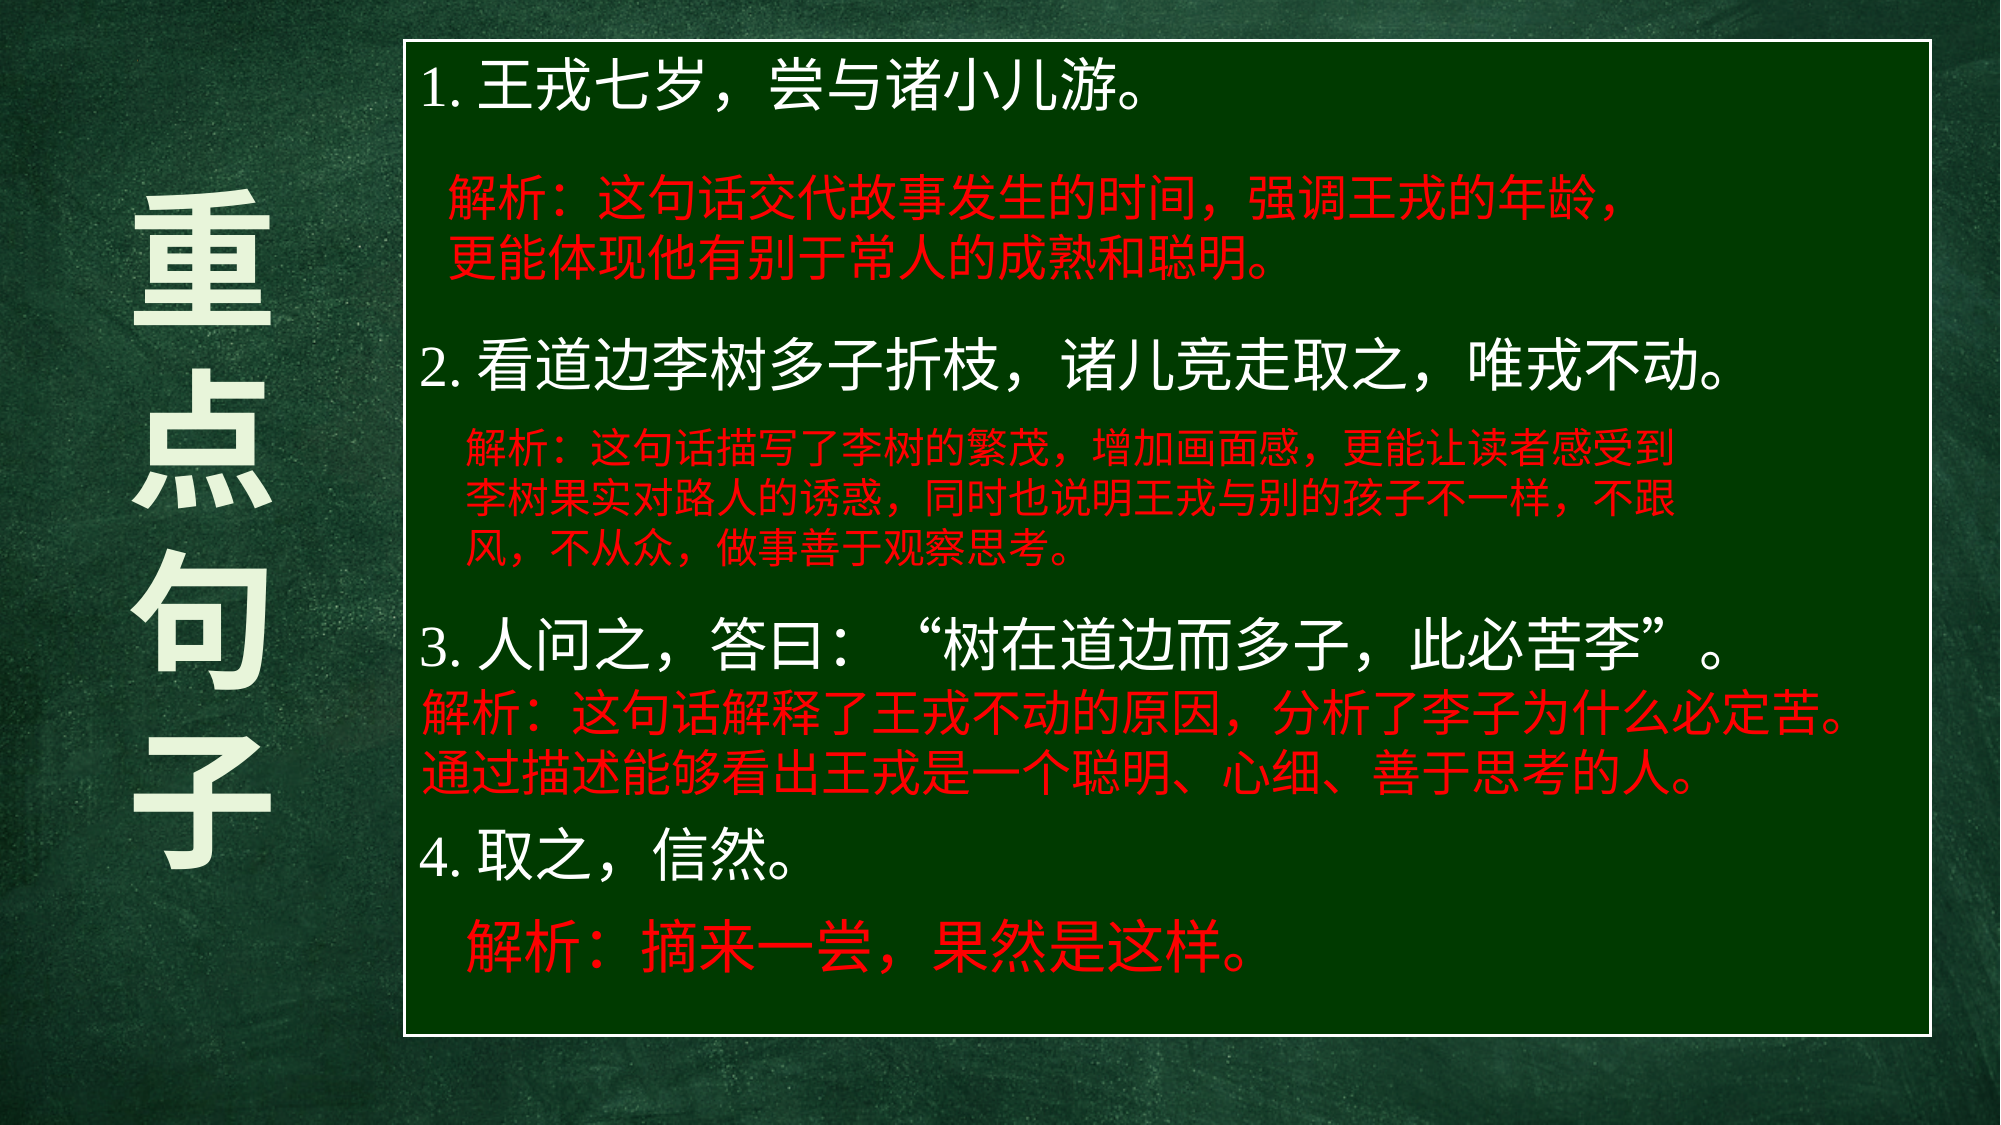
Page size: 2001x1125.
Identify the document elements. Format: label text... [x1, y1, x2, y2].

text_box 解析：摘来一尝，果然是这样。 [450, 903, 1732, 988]
text_box 解析：这句话交代故事发生的时间，强调王戎的年龄，更能体现他有别于常人的成熟和聪明。 [432, 159, 1673, 295]
picture [0, 0, 2000, 1125]
text_box 解析：这句话描写了李树的繁茂，增加画面感，更能让读者感受到李树果实对路人的诱惑，同时也说明王戎与别的孩子不一样，不跟风，不从众，做事善于观察思考。 [450, 414, 1715, 580]
text_box 解析：这句话解释了王戎不动的原因，分析了李子为什么必定苦。通过描述能够看出王戎是一个聪明、心细、善于思考的人。 [406, 673, 1849, 809]
text_box 1.王戎七岁，尝与诸小儿游。 2.看道边李树多子折枝，诸儿竞走取之，唯戎不动。 3.人问之，答曰：“树在道边而多子，此必苦李”。 4.取之，信然。 [403, 39, 1932, 1037]
text_box 重 点 句 子 [113, 159, 293, 895]
